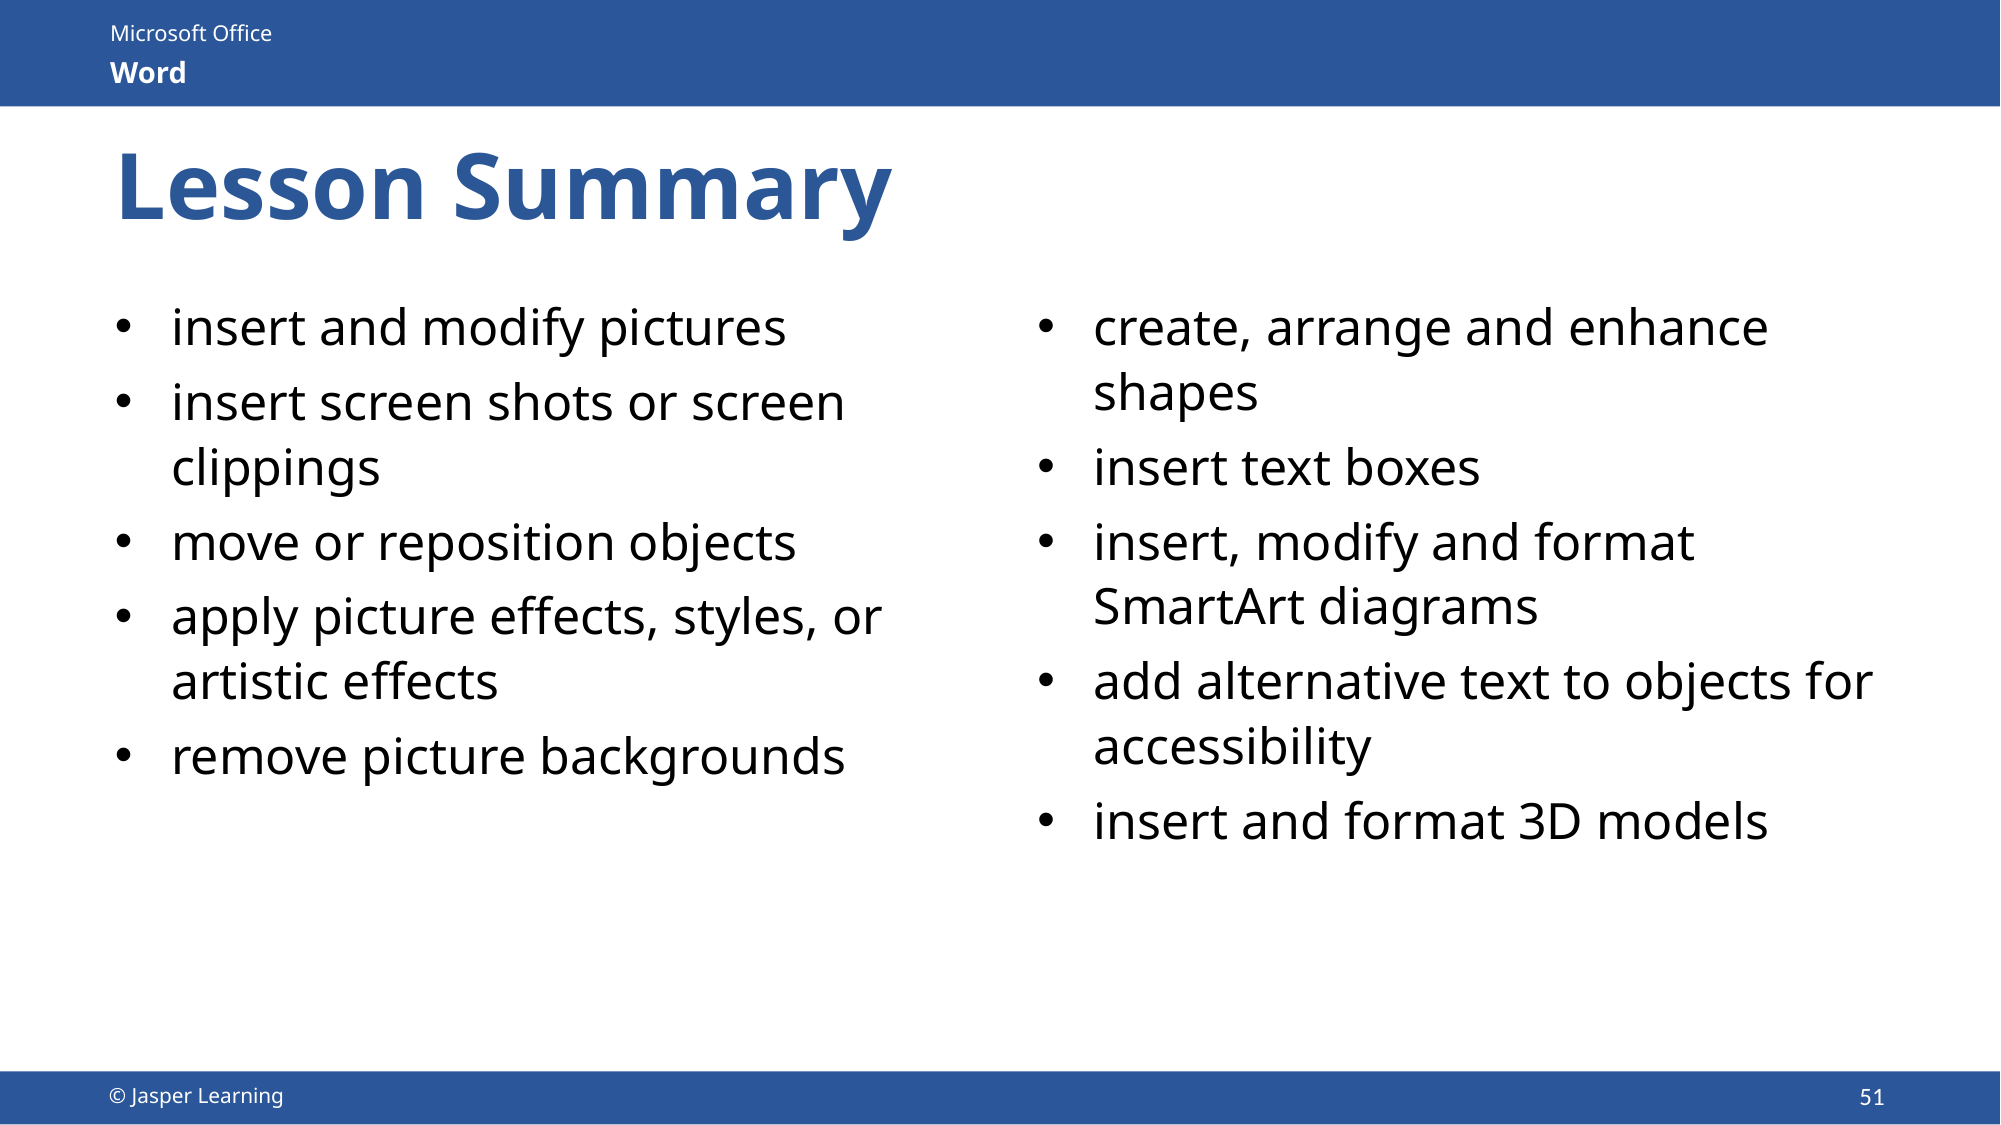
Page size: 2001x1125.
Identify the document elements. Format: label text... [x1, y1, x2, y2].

list insert and modify pictures insert screen shots or screen clippings move or reposition objects apply picture effects, styles, or artistic effects remove picture backgrounds create, arrange and enhance shapes insert text boxes insert, modify and format SmartArt diagrams add alternative text to objects for accessibility insert and format 3D models [99, 283, 1900, 1026]
slide_number 51 [1433, 1065, 1900, 1125]
title Lesson Summary [99, 118, 1866, 248]
footer © Jasper Learning [94, 1066, 769, 1125]
